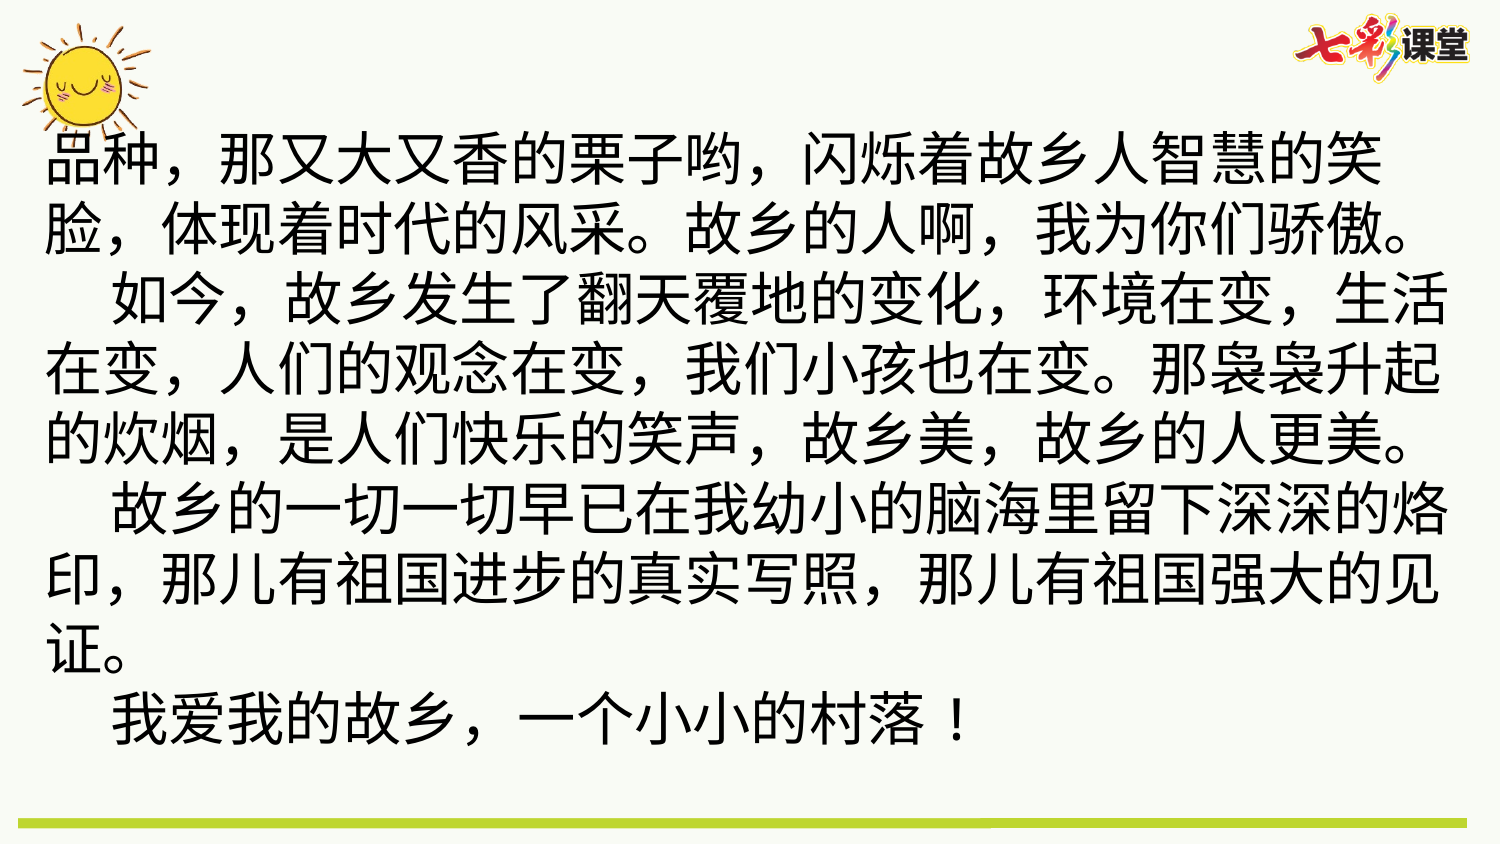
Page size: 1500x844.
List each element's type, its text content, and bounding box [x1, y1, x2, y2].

picture [1291, 9, 1472, 87]
picture [0, 0, 173, 172]
picture [18, 771, 1467, 844]
text_box 品种，那又大又香的栗子哟，闪烁着故乡人智慧的笑脸，体现着时代的风采。故乡的人啊，我为你们骄傲。 如今，故乡发生了翻天覆地的变化，环境在变，生活在变，人们的观念在变，我们小孩也在变。那袅袅升起的炊烟，是人们快乐的笑声，故乡美，故乡的人更美。 故乡的一切一切早已在我幼小的脑海里留下深深的烙印，那儿有祖国进步的真实写照，那儿有祖国强大的见证。 我爱我的故乡，一个小小的村落! [29, 114, 1469, 760]
